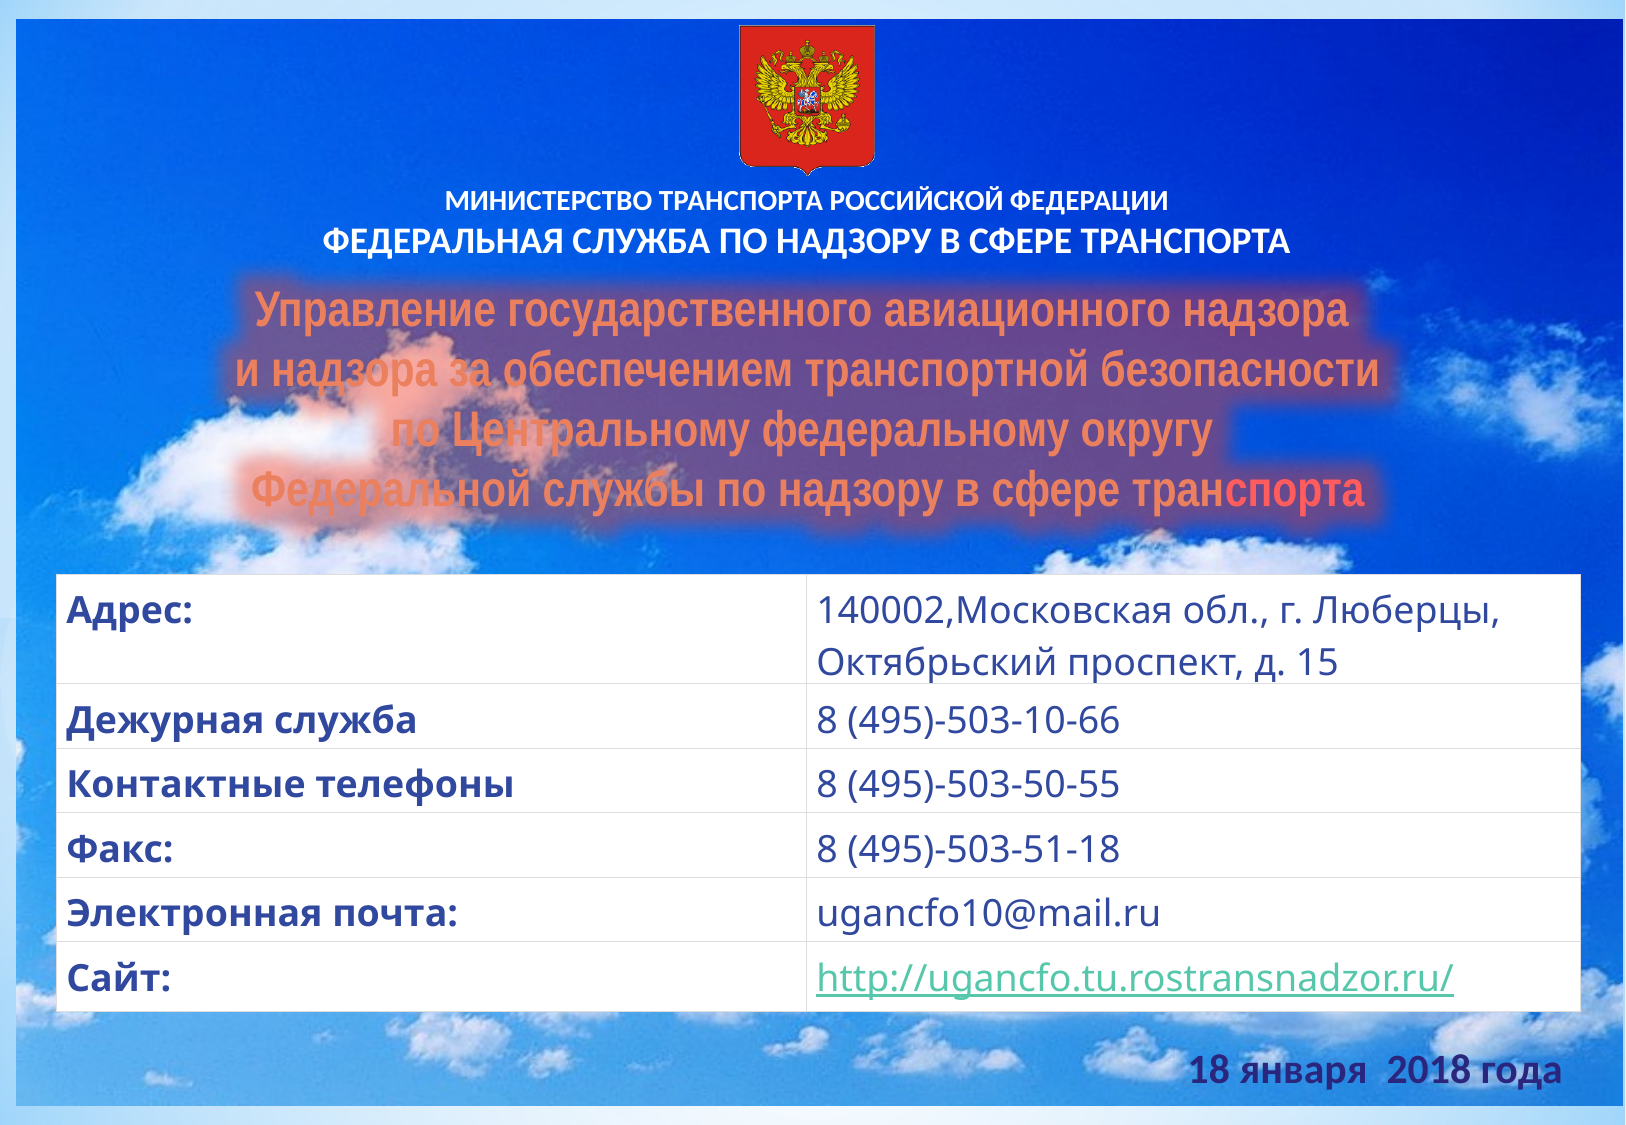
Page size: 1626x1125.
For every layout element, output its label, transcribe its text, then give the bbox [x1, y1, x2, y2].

picture [739, 25, 875, 176]
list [15, 19, 1624, 1107]
text_box 18 января 2018 года [32, 1115, 1607, 1125]
